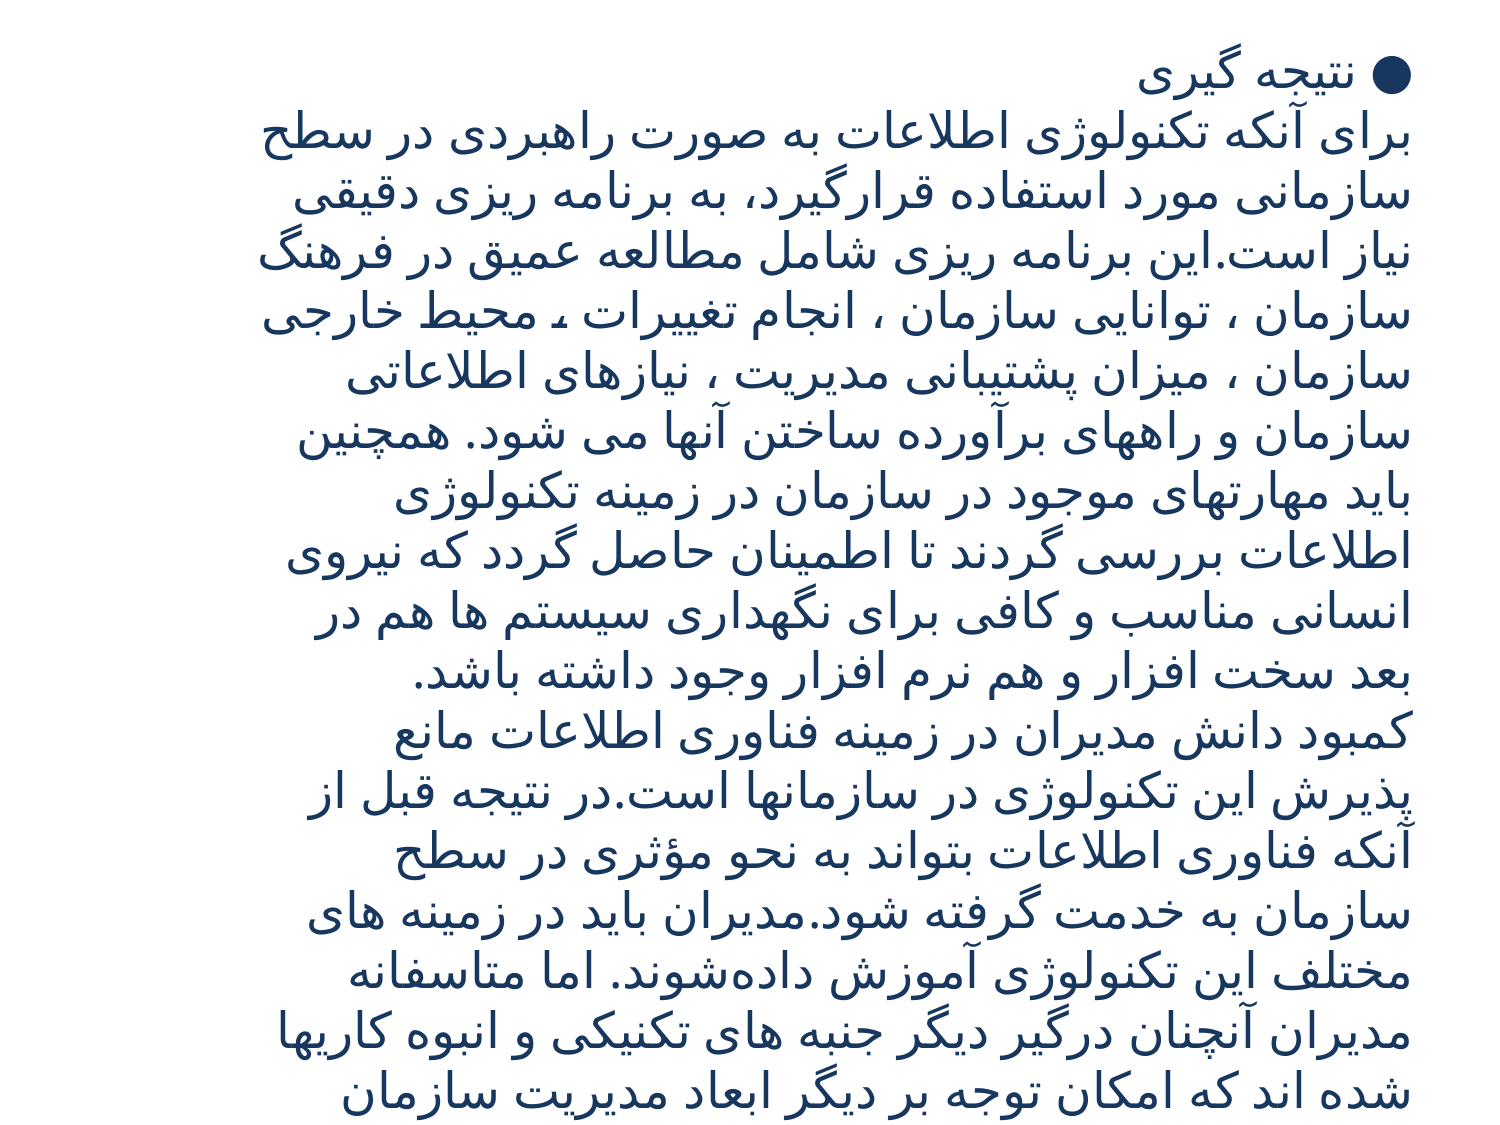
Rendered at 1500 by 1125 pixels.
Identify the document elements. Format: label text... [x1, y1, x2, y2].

text_box ● نتیجه گیری برای آنكه تكنولوژی اطلاعات به صورت راهبردی در سطح سازمانی مورد استفاده قرارگیرد، به برنامه ریزی دقیقی نیاز است.این برنامه ریزی شامل مطالعه عمیق در فرهنگ سازمان ، توانایی سازمان ، انجام تغییرات ، محیط خارجی سازمان ، میزان پشتیبانی مدیریت ، نیازهای اطلاعاتی سازمان و راههای برآورده ساختن آنها می شود. همچنین باید مهارتهای موجود در سازمان در زمینه تكنولوژی اطلاعات بررسی گردند تا اطمینان حاصل گردد كه نیروی انسانی مناسب و كافی برای نگهداری سیستم ها هم در بعد سخت افزار و هم نرم افزار وجود داشته باشد. كمبود دانش مدیران در زمینه فناوری اطلاعات مانع پذیرش این تكنولوژی در سازمانها است.در نتیجه قبل از آنكه فناوری اطلاعات بتواند به نحو مؤثری در سطح سازمان به خدمت گرفته شود.مدیران باید در زمینه های مختلف این تكنولوژی آموزش داده‌شوند. اما متاسفانه مدیران آنچنان درگیر دیگر جنبه های تكنیكی و انبوه كاریها شده اند كه امكان توجه بر دیگر ابعاد مدیریت سازمان وجود ندارد. [230, 30, 1430, 1125]
